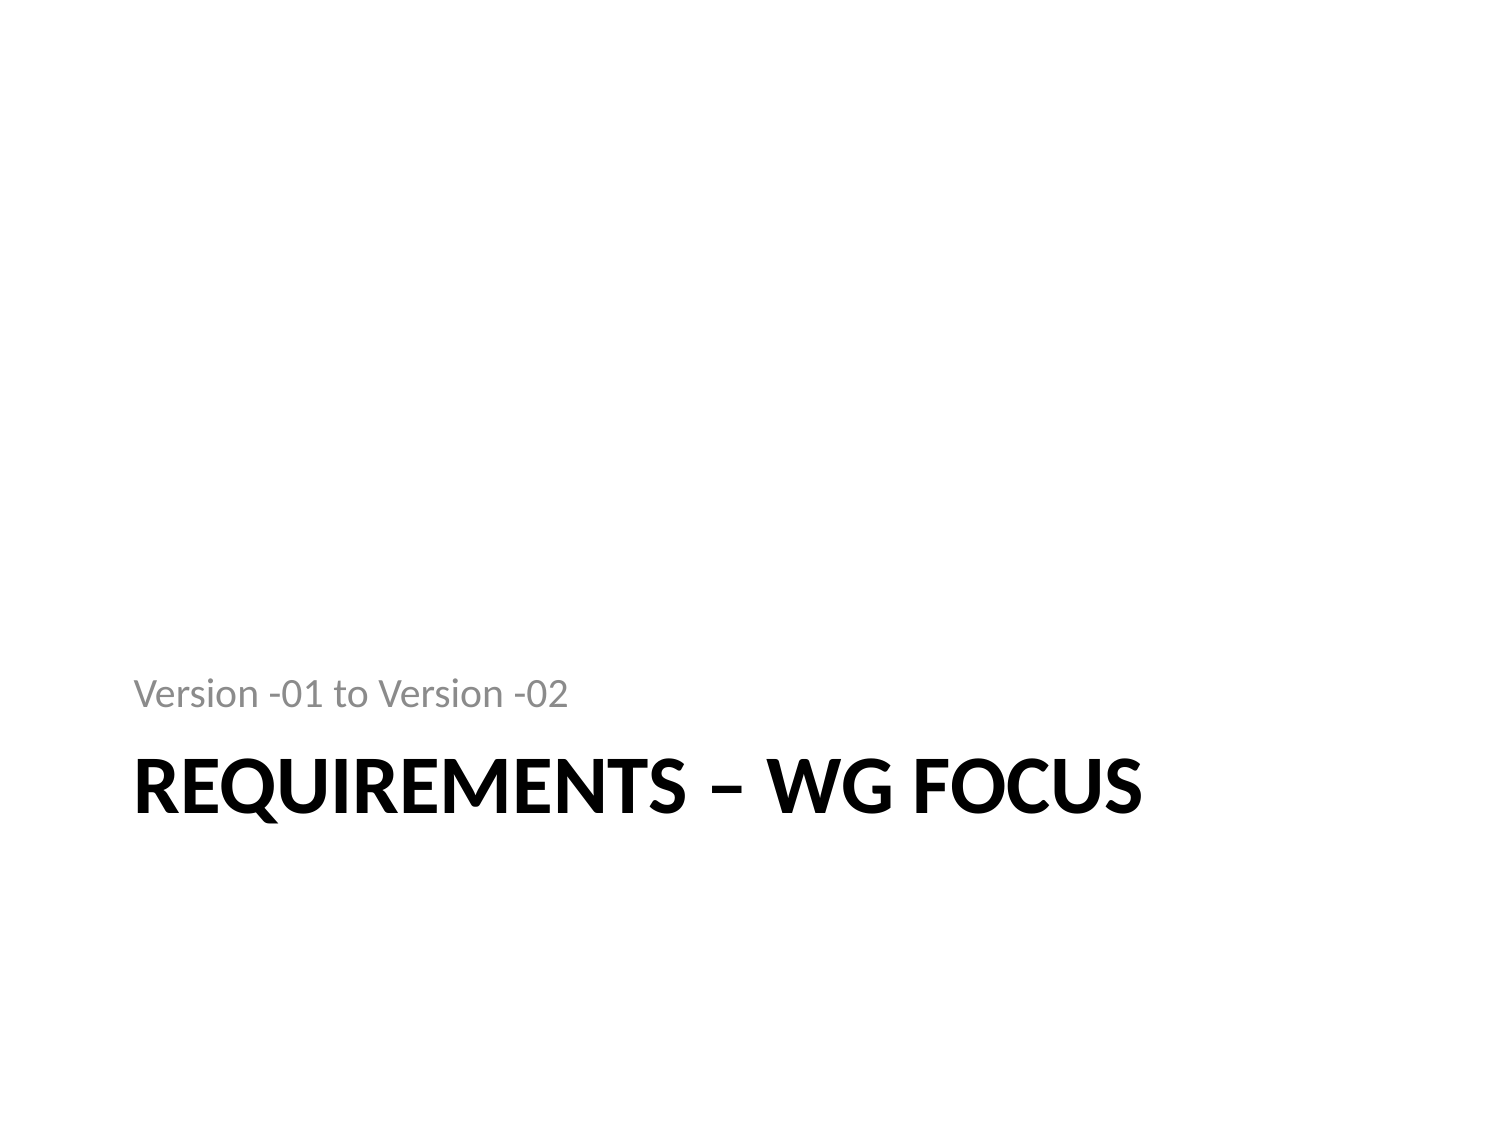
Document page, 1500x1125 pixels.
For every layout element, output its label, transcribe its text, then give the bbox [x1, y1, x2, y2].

title Requirements – WG focus [118, 723, 1394, 947]
list Version -01 to Version -02 [118, 476, 1394, 723]
